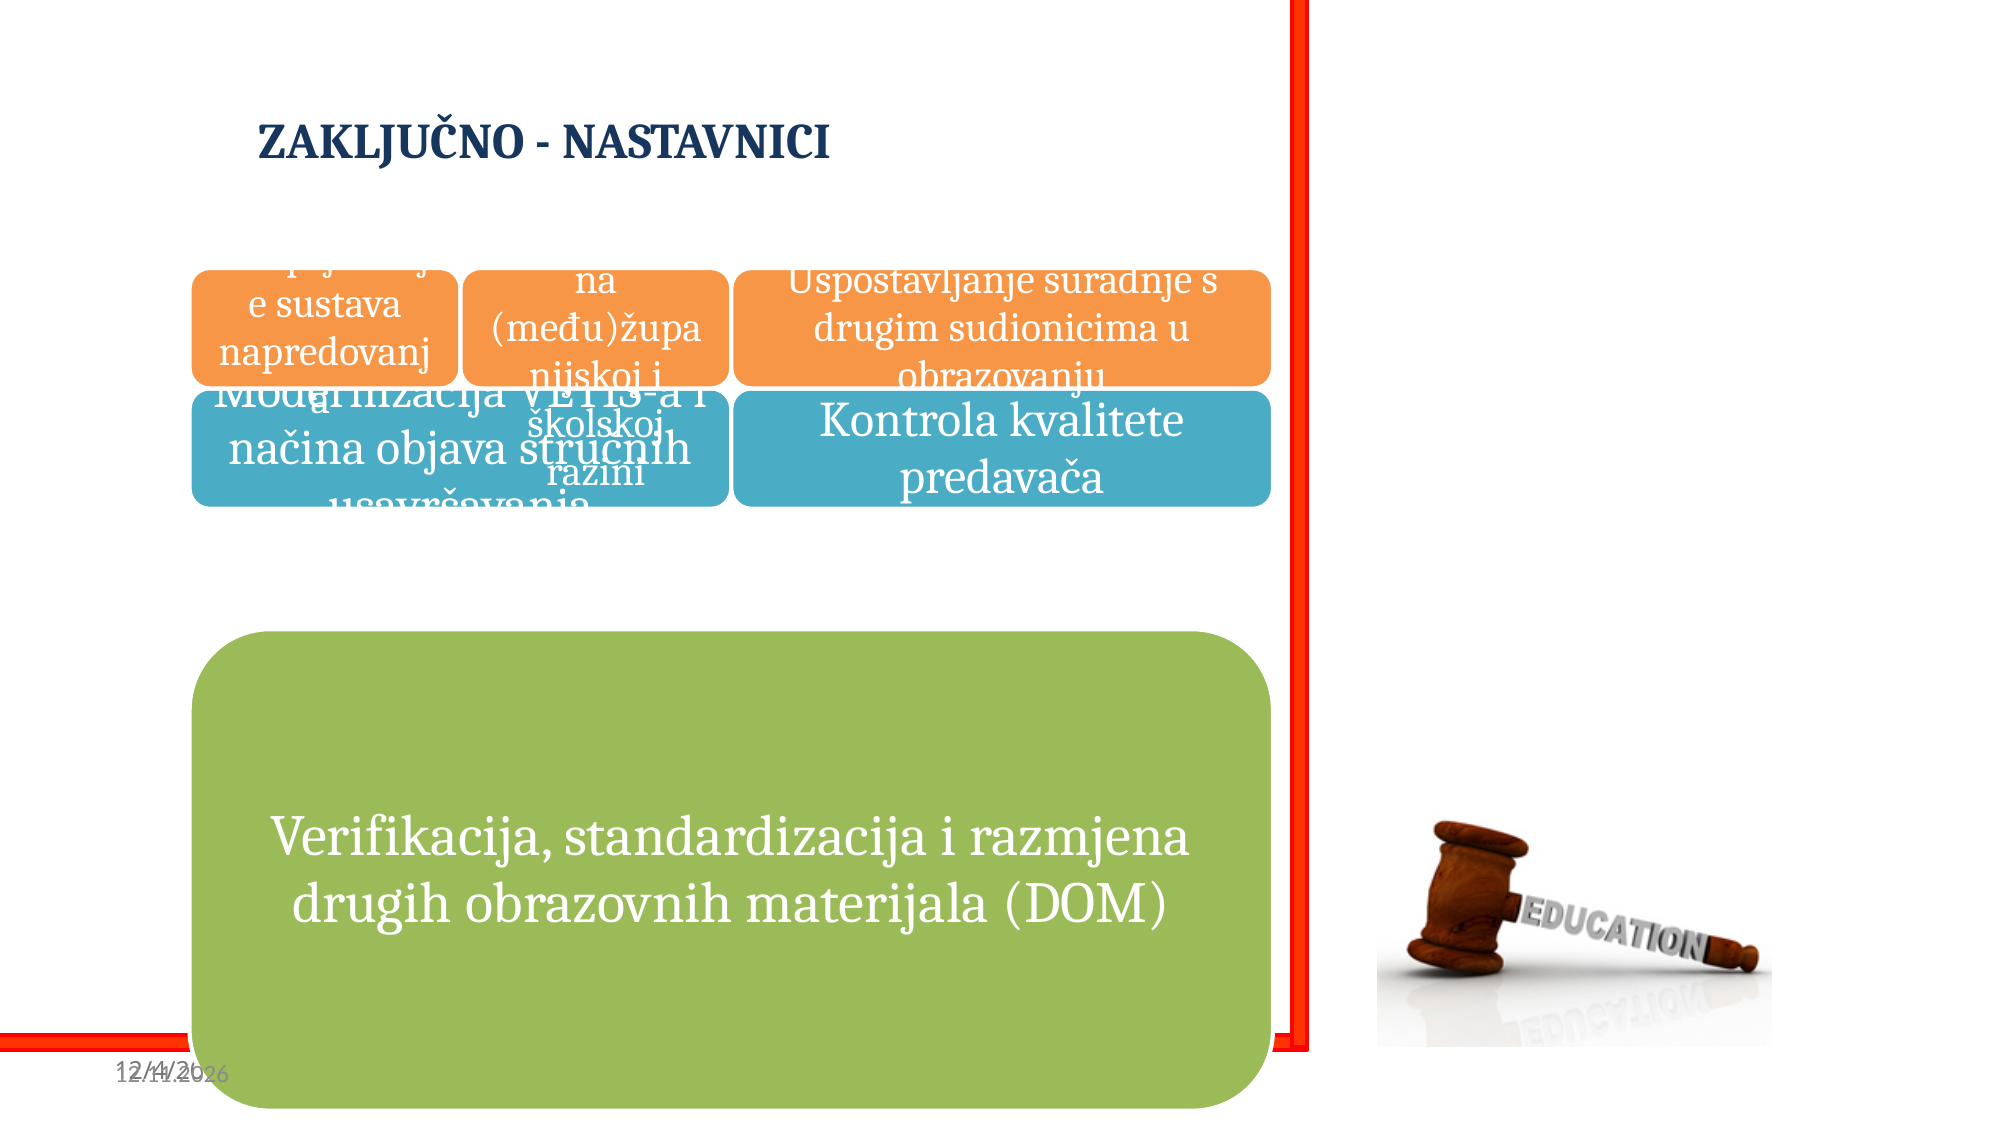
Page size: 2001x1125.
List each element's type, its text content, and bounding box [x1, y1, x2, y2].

text_box [1275, 1033, 1290, 1042]
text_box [189, 267, 1274, 991]
footer [683, 1042, 1317, 1103]
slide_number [99, 1042, 567, 1103]
picture [1377, 801, 1772, 1047]
text_box [0, 1033, 188, 1052]
title ZAKLJUČNO - NASTAVNICI [244, 45, 952, 233]
text_box [1290, 0, 1309, 1042]
